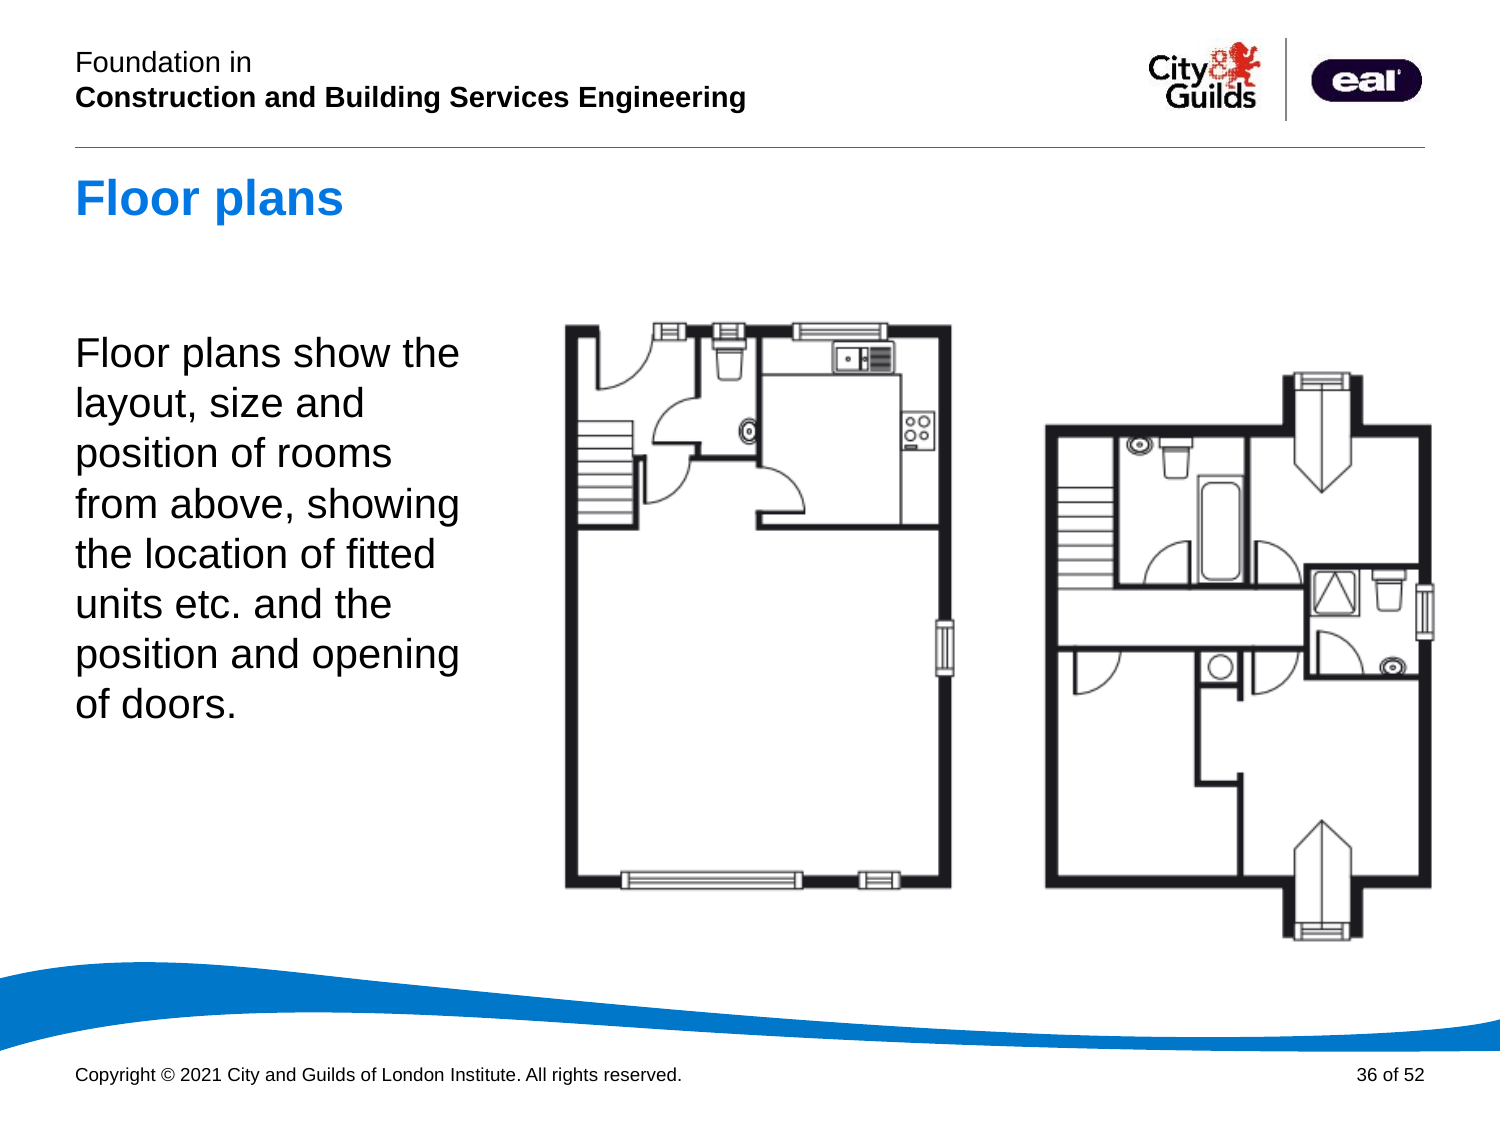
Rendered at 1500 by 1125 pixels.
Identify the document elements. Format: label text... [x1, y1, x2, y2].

list Floor plans show the layout, size and position of rooms from above, showing the location of fitted units etc. and the position and opening of doors. [74, 326, 467, 946]
picture [485, 302, 1500, 946]
picture [1149, 38, 1422, 121]
title Floor plans [74, 165, 1426, 229]
